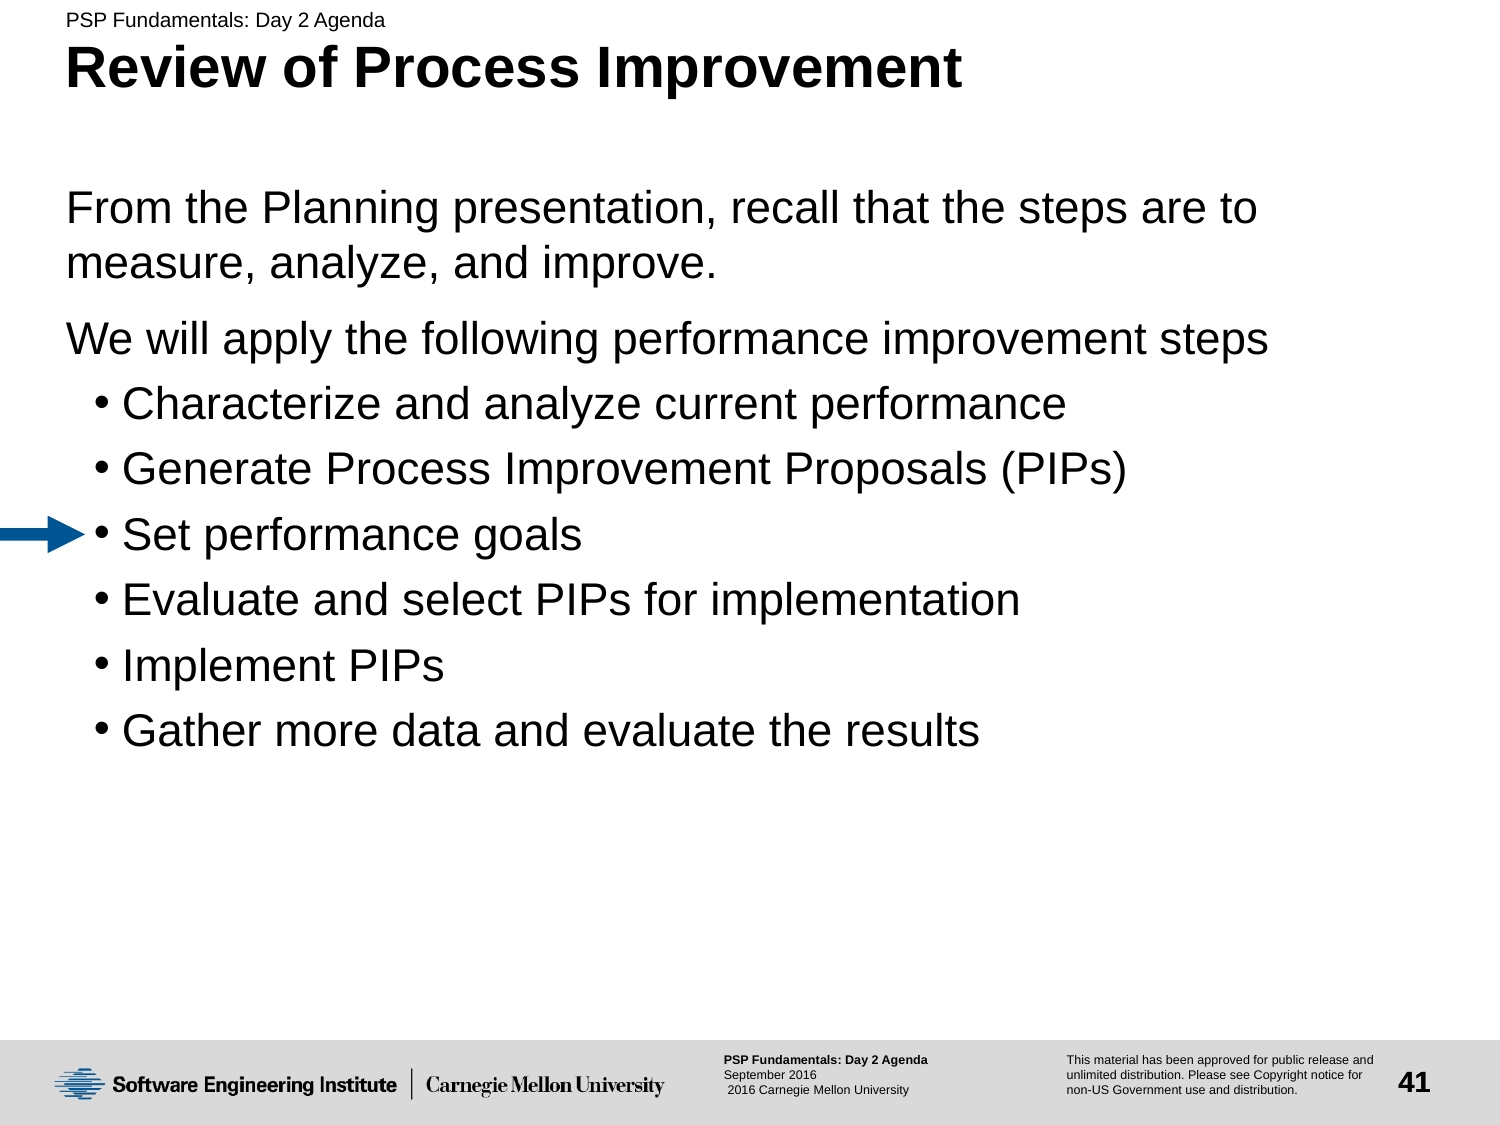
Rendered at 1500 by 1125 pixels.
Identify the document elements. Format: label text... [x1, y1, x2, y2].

list From the Planning presentation, recall that the steps are to measure, analyze, and improve. We will apply the following performance improvement steps Characterize and analyze current performance Generate Process Improvement Proposals (PIPs) Set performance goals Evaluate and select PIPs for implementation Implement PIPs Gather more data and evaluate the results [65, 177, 1431, 1000]
text_box [0, 528, 86, 541]
title Review of Process Improvement [65, 37, 1430, 148]
picture [46, 1061, 673, 1104]
